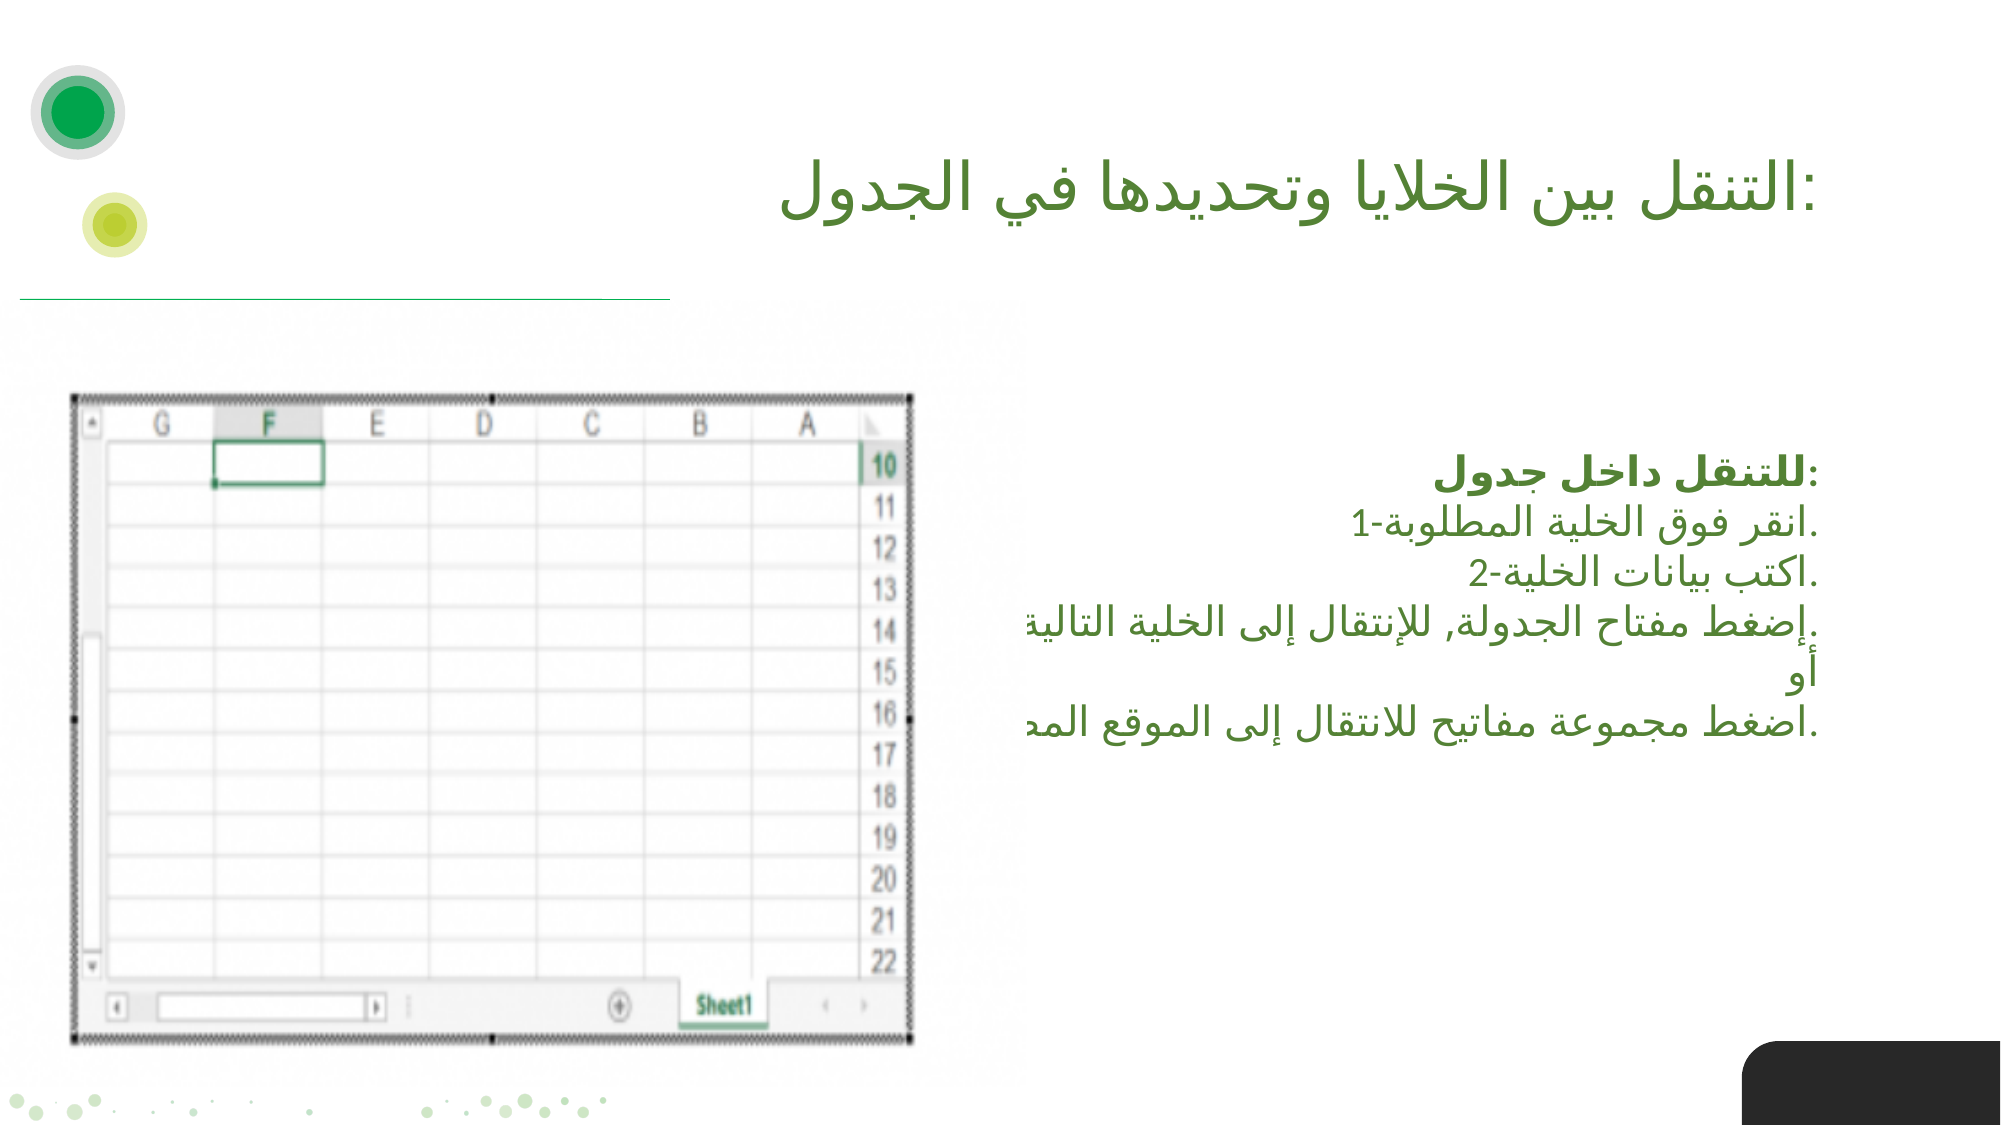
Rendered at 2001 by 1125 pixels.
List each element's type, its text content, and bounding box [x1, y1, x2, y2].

text_box للتنقل داخل جدول: 1-انقر فوق الخلية المطلوبة. 2-اكتب بيانات الخلية. 3-إضغط مفتاح الجدولة, للإنتقال إلى الخلية التالية. أو اضغط مجموعة مفاتيح للانتقال إلى الموقع المطلوب. [1027, 437, 1834, 753]
picture [0, 300, 1027, 1087]
title التنقل بين الخلايا وتحديدها في الجدول: [311, 77, 1834, 301]
